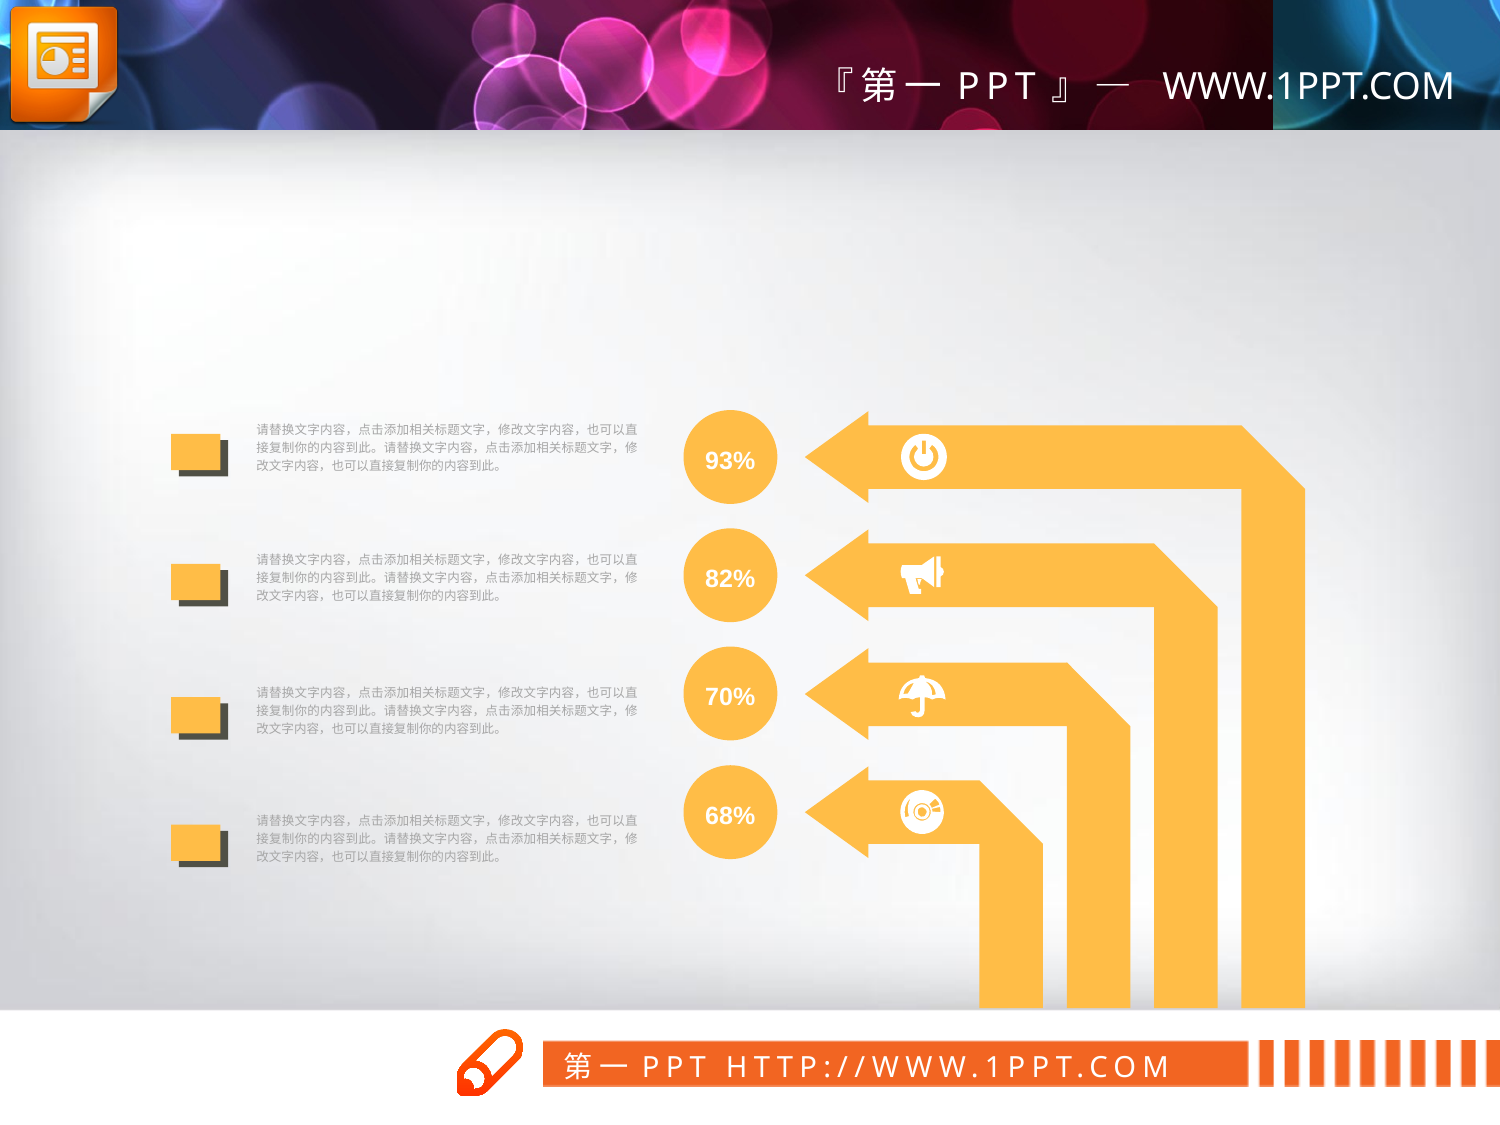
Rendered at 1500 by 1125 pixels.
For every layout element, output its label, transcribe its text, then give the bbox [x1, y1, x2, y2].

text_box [804, 766, 1044, 1009]
text_box 请替换文字内容，点击添加相关标题文字，修改文字内容，也可以直接复制你的内容到此。请替换文字内容，点击添加相关标题文字，修改文字内容，也可以直接复制你的内容到此。 [241, 675, 652, 744]
text_box 请替换文字内容，点击添加相关标题文字，修改文字内容，也可以直接复制你的内容到此。请替换文字内容，点击添加相关标题文字，修改文字内容，也可以直接复制你的内容到此。 [241, 802, 652, 872]
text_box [170, 433, 229, 477]
picture [543, 1040, 1500, 1087]
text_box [804, 410, 1306, 1009]
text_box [683, 646, 778, 741]
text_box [170, 696, 229, 740]
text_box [683, 764, 778, 860]
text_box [683, 528, 778, 623]
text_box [170, 824, 229, 868]
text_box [170, 563, 229, 607]
text_box 请替换文字内容，点击添加相关标题文字，修改文字内容，也可以直接复制你的内容到此。请替换文字内容，点击添加相关标题文字，修改文字内容，也可以直接复制你的内容到此。 [241, 411, 652, 481]
text_box 请替换文字内容，点击添加相关标题文字，修改文字内容，也可以直接复制你的内容到此。请替换文字内容，点击添加相关标题文字，修改文字内容，也可以直接复制你的内容到此。 [241, 541, 652, 611]
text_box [683, 409, 778, 505]
picture [0, 0, 1500, 1012]
